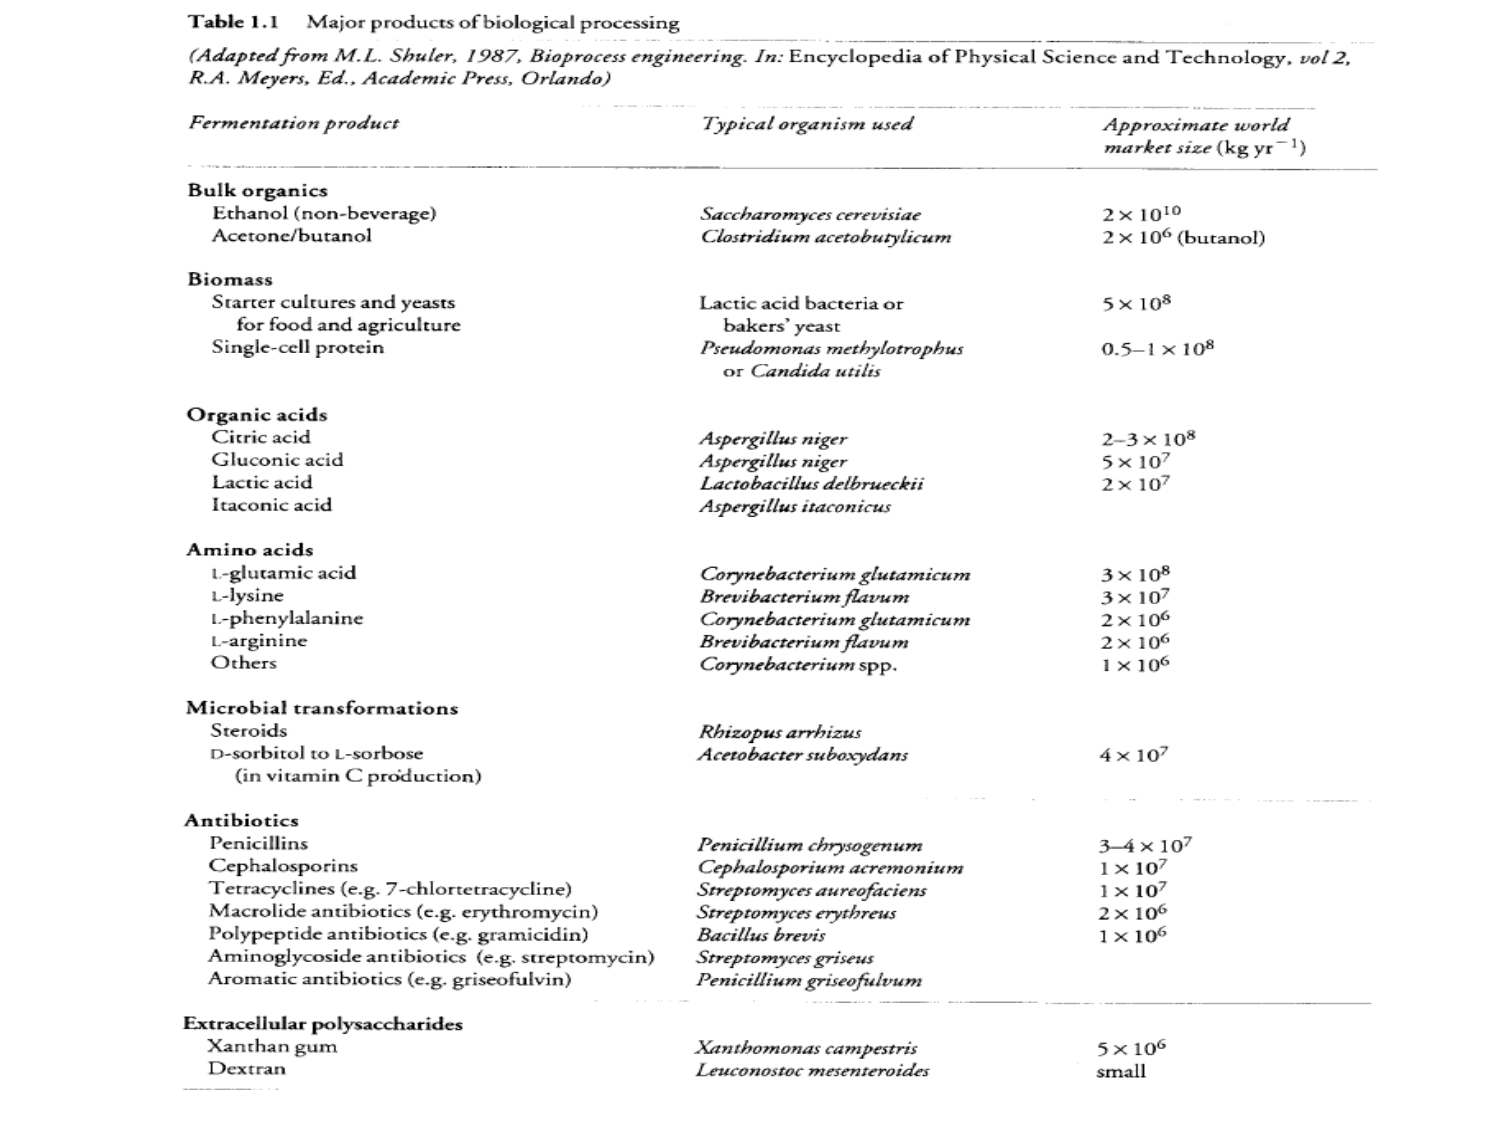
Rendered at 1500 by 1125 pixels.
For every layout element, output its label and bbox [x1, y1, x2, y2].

picture [175, 5, 1384, 1091]
